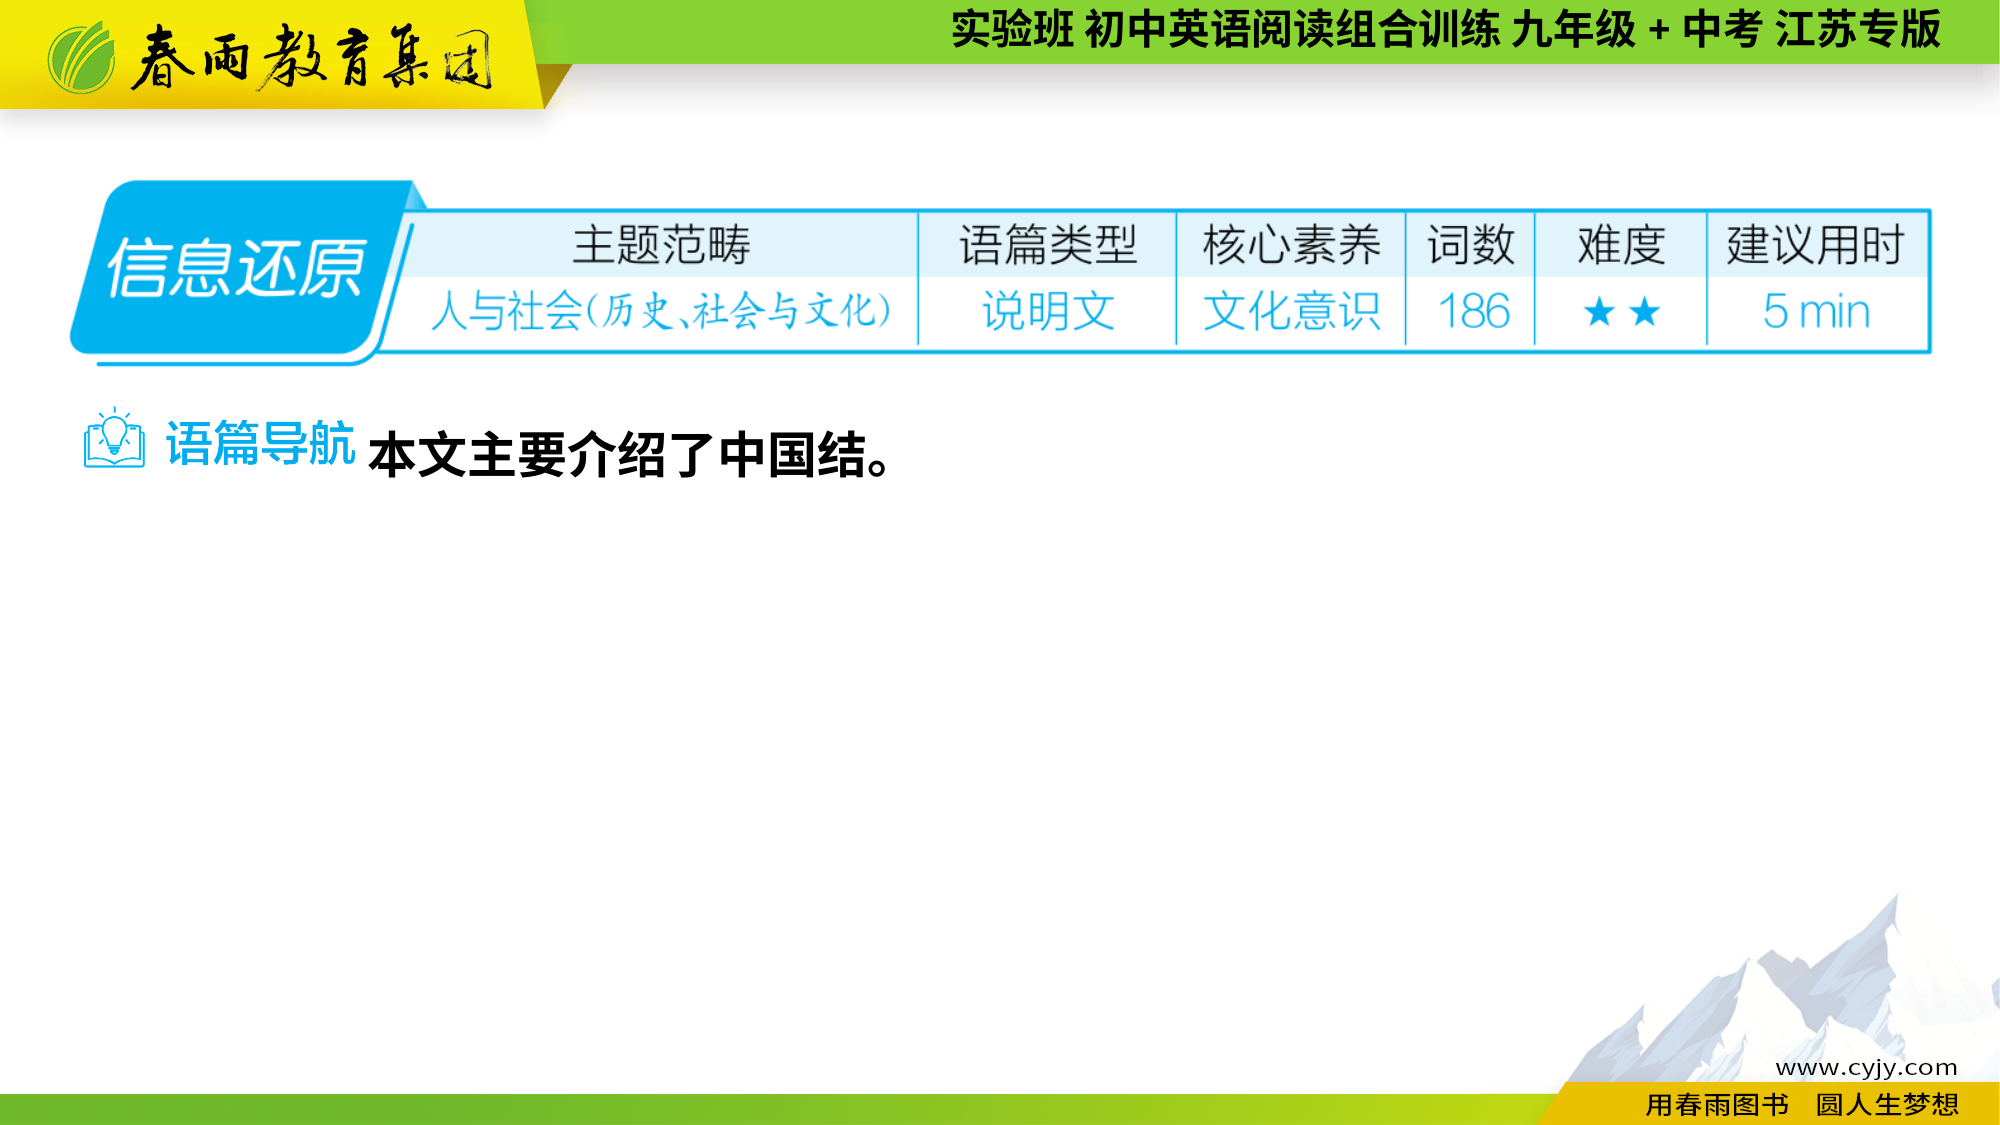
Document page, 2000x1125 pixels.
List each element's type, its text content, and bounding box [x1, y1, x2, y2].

picture [0, 0, 2000, 1125]
list 本文主要介绍了中国结。 [59, 385, 1944, 481]
